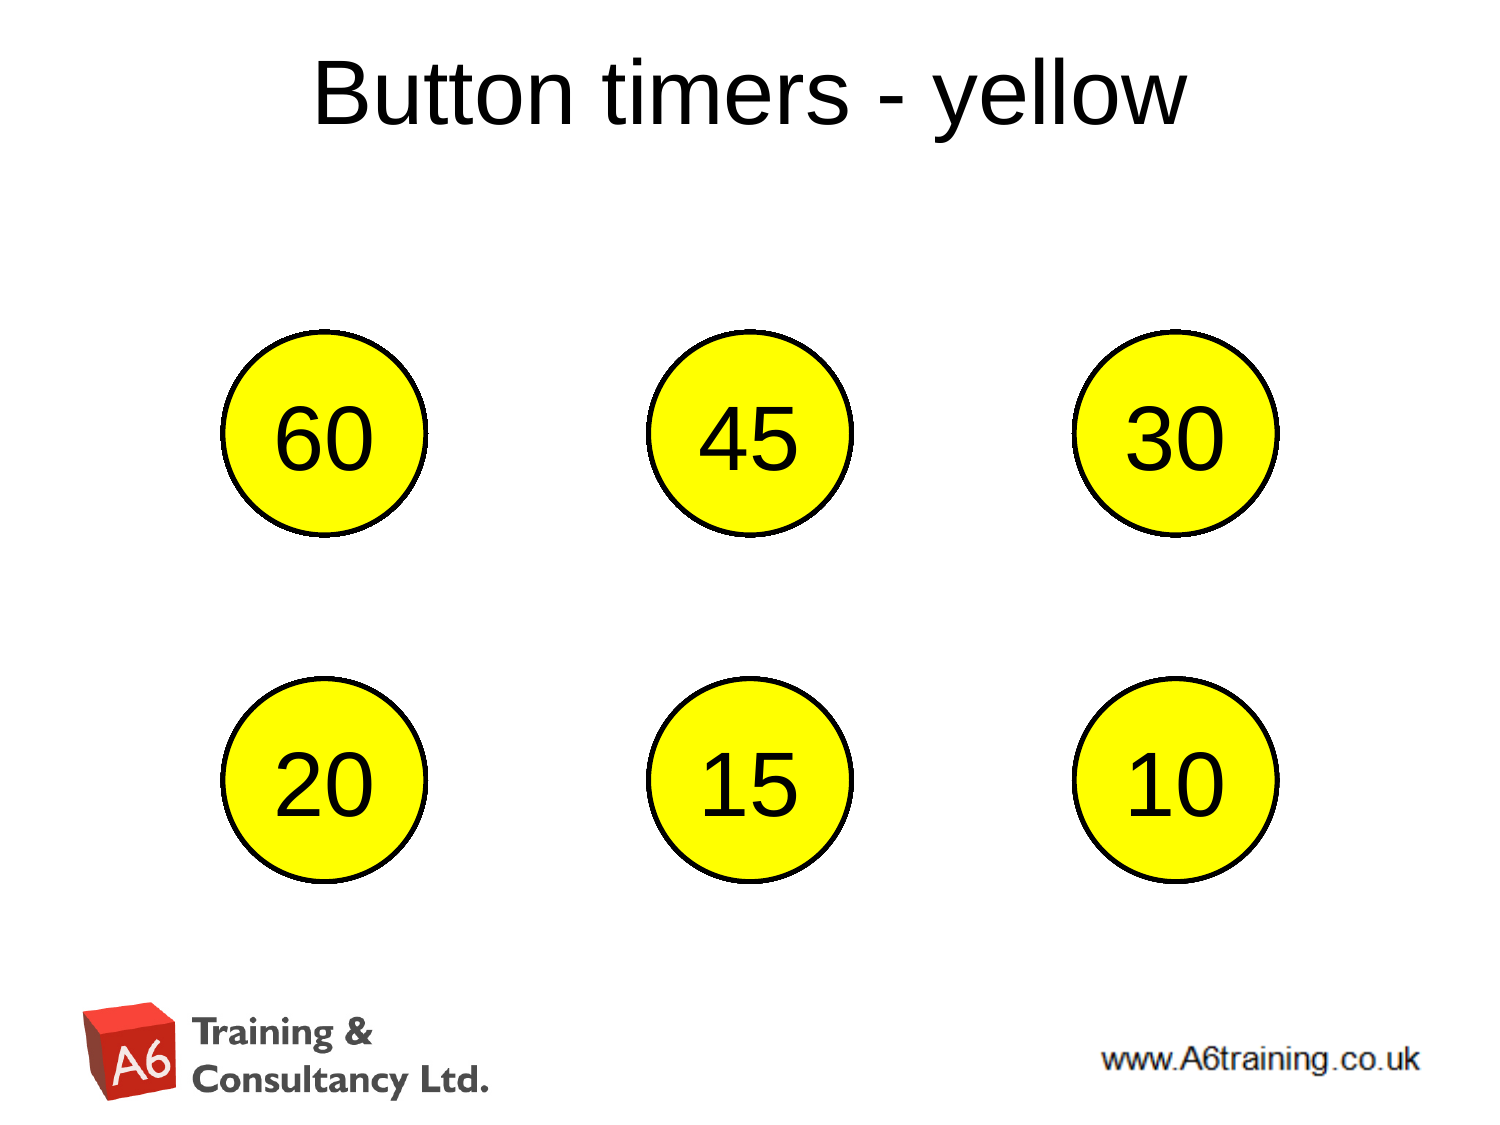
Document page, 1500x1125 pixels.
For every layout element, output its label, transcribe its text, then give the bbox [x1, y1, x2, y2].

picture [1080, 1023, 1436, 1104]
text_box 20 [223, 678, 426, 882]
picture [70, 978, 502, 1125]
title Button timers - yellow [74, 44, 1426, 132]
text_box 45 [648, 332, 852, 535]
text_box 15 [648, 678, 852, 882]
text_box 30 [1074, 332, 1277, 535]
text_box 60 [223, 332, 426, 535]
text_box 10 [1074, 678, 1277, 882]
